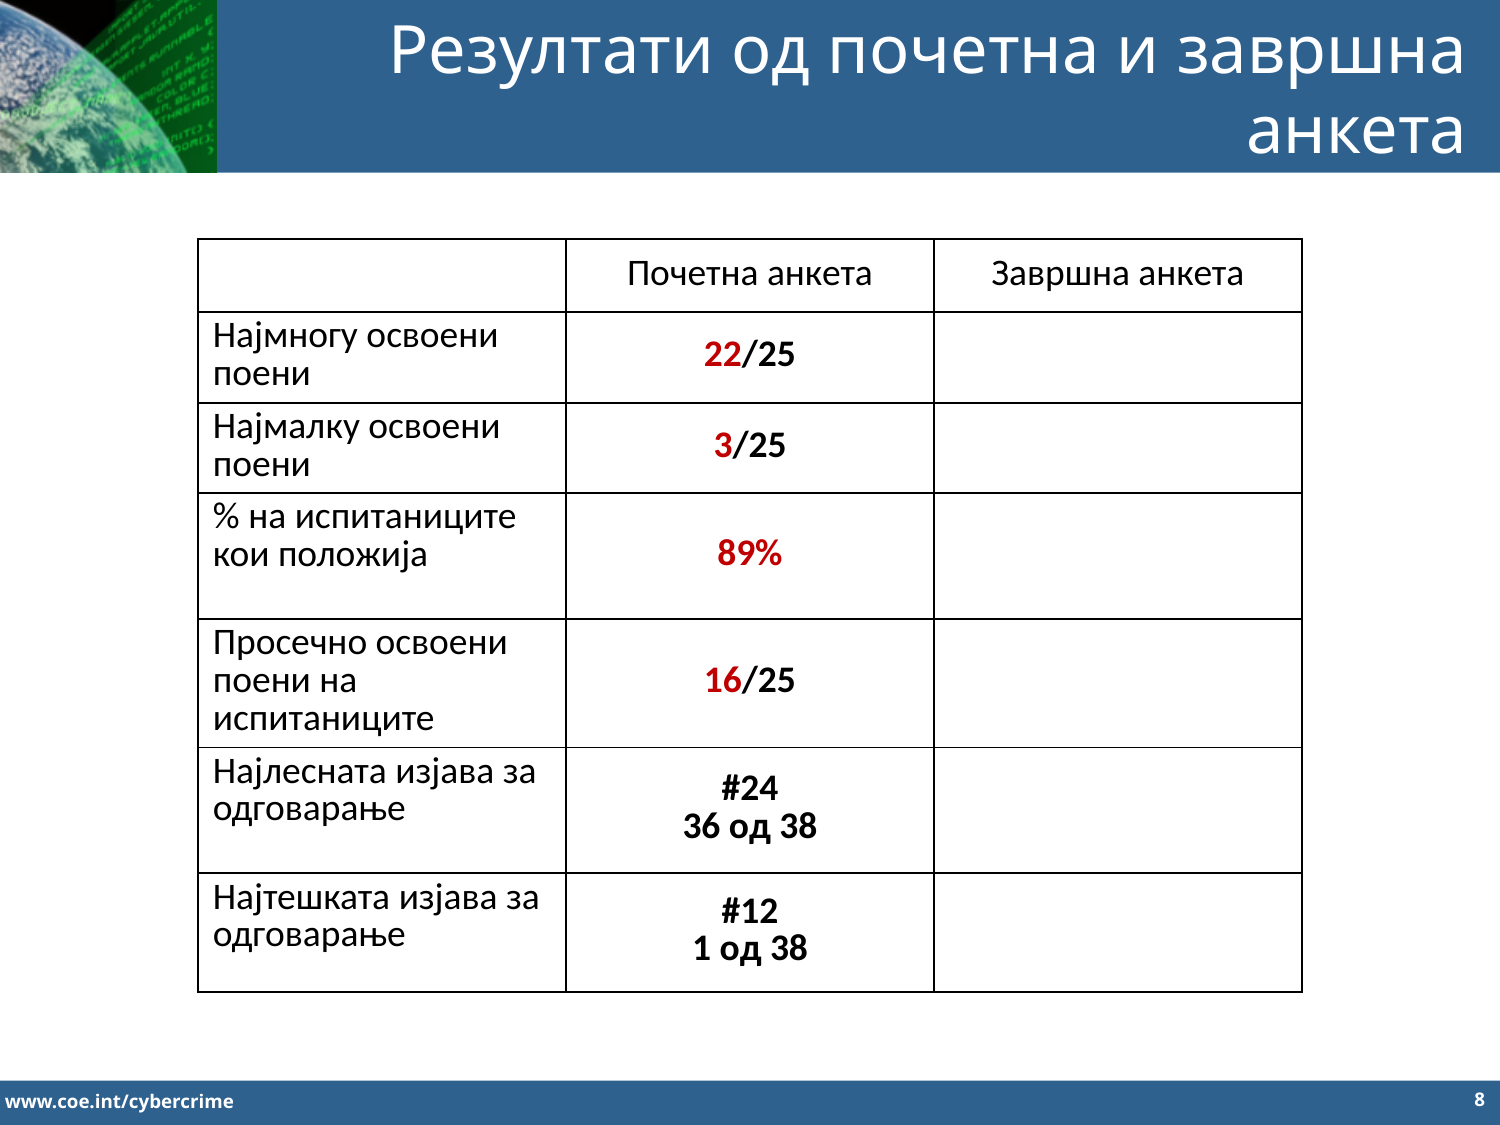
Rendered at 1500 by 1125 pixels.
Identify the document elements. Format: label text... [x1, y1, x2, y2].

table_cell 16/25 [567, 620, 933, 747]
table_cell Најтешката изјава за одговарање [199, 874, 565, 991]
table_cell #12 1 од 38 [567, 874, 933, 991]
table_cell 89% [567, 494, 933, 618]
table_header Почетна анкета [567, 240, 933, 311]
table_cell [935, 494, 1301, 618]
table_header Завршна анкета [935, 240, 1301, 311]
table_header [199, 240, 565, 311]
table_cell [935, 404, 1301, 492]
table_cell Најлесната изјава за одговарање [199, 748, 565, 872]
picture [0, 1, 217, 173]
table_cell 22/25 [567, 313, 933, 402]
table_cell Просечно освоени поени на испитаниците [199, 620, 565, 747]
table_cell Најмногу освоени поени [199, 313, 565, 402]
table_cell [935, 748, 1301, 872]
text_box Резултати од почетна и завршна анкета [230, 0, 1483, 175]
table_cell % на испитаниците кои положија [199, 494, 565, 618]
table_cell Најмалку освоени поени [199, 404, 565, 492]
table_cell [935, 313, 1301, 402]
table_cell #24 36 од 38 [567, 748, 933, 872]
table_cell [935, 620, 1301, 747]
table_cell [935, 874, 1301, 991]
table_cell 3/25 [567, 404, 933, 492]
